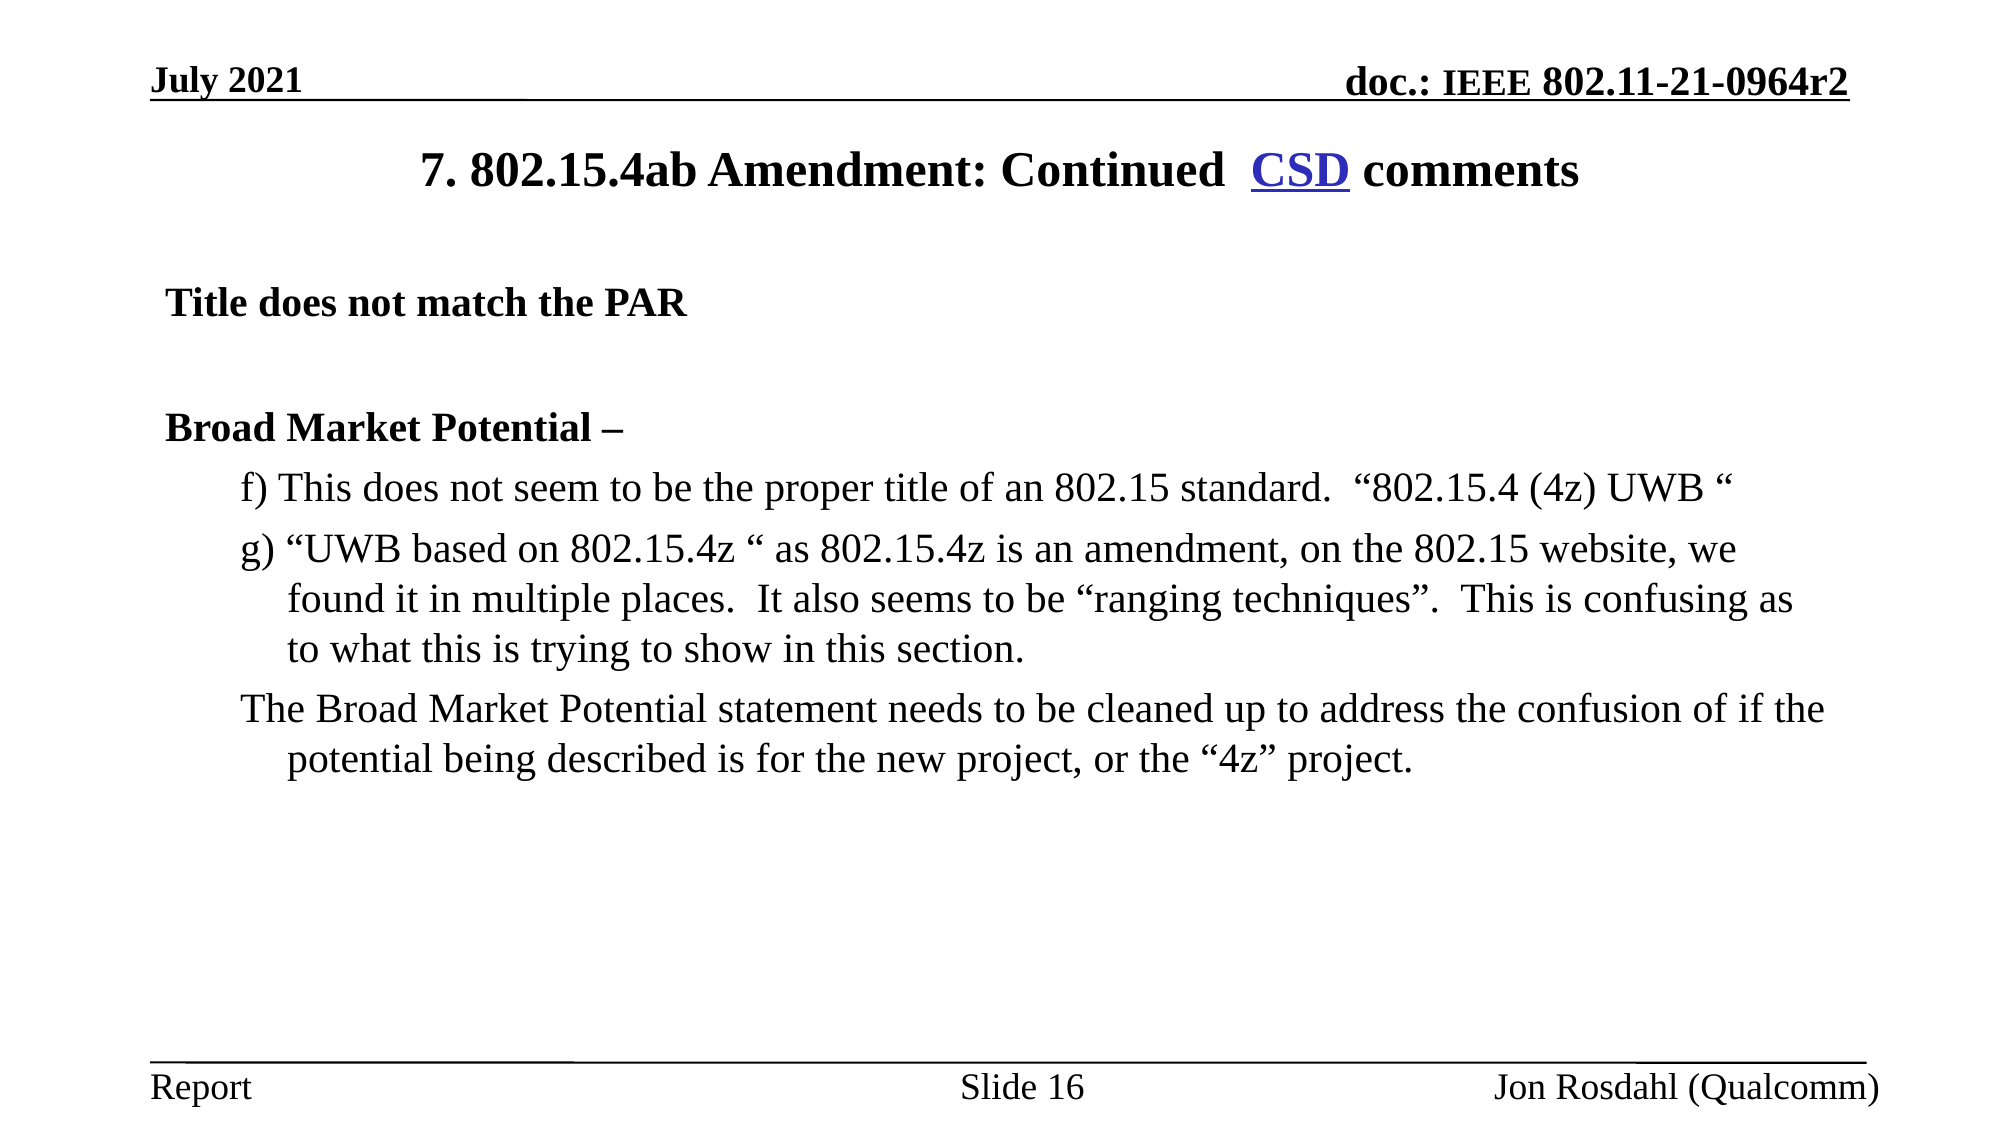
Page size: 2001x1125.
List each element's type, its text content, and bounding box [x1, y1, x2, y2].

title 7. 802.15.4ab Amendment: Continued CSD comments [149, 112, 1850, 221]
slide_number Slide 16 [950, 1061, 1095, 1125]
list Title does not match the PAR Broad Market Potential – f) This does not seem to be the proper title of an 802.15 standard. “802.15.4 (4z) UWB “ g) “UWB based on 802.15.4z “ as 802.15.4z is an amendment, on the 802.15 website, we found it in multiple places. It also seems to be “ranging techniques”. This is confusing as to what this is trying to show in this section. The Broad Market Potential statement needs to be cleaned up to address the confusion of if the potential being described is for the new project, or the “4z” project. [149, 266, 1850, 1000]
footer Jon Rosdahl (Qualcomm) [1436, 1061, 1881, 1108]
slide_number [149, 49, 431, 100]
